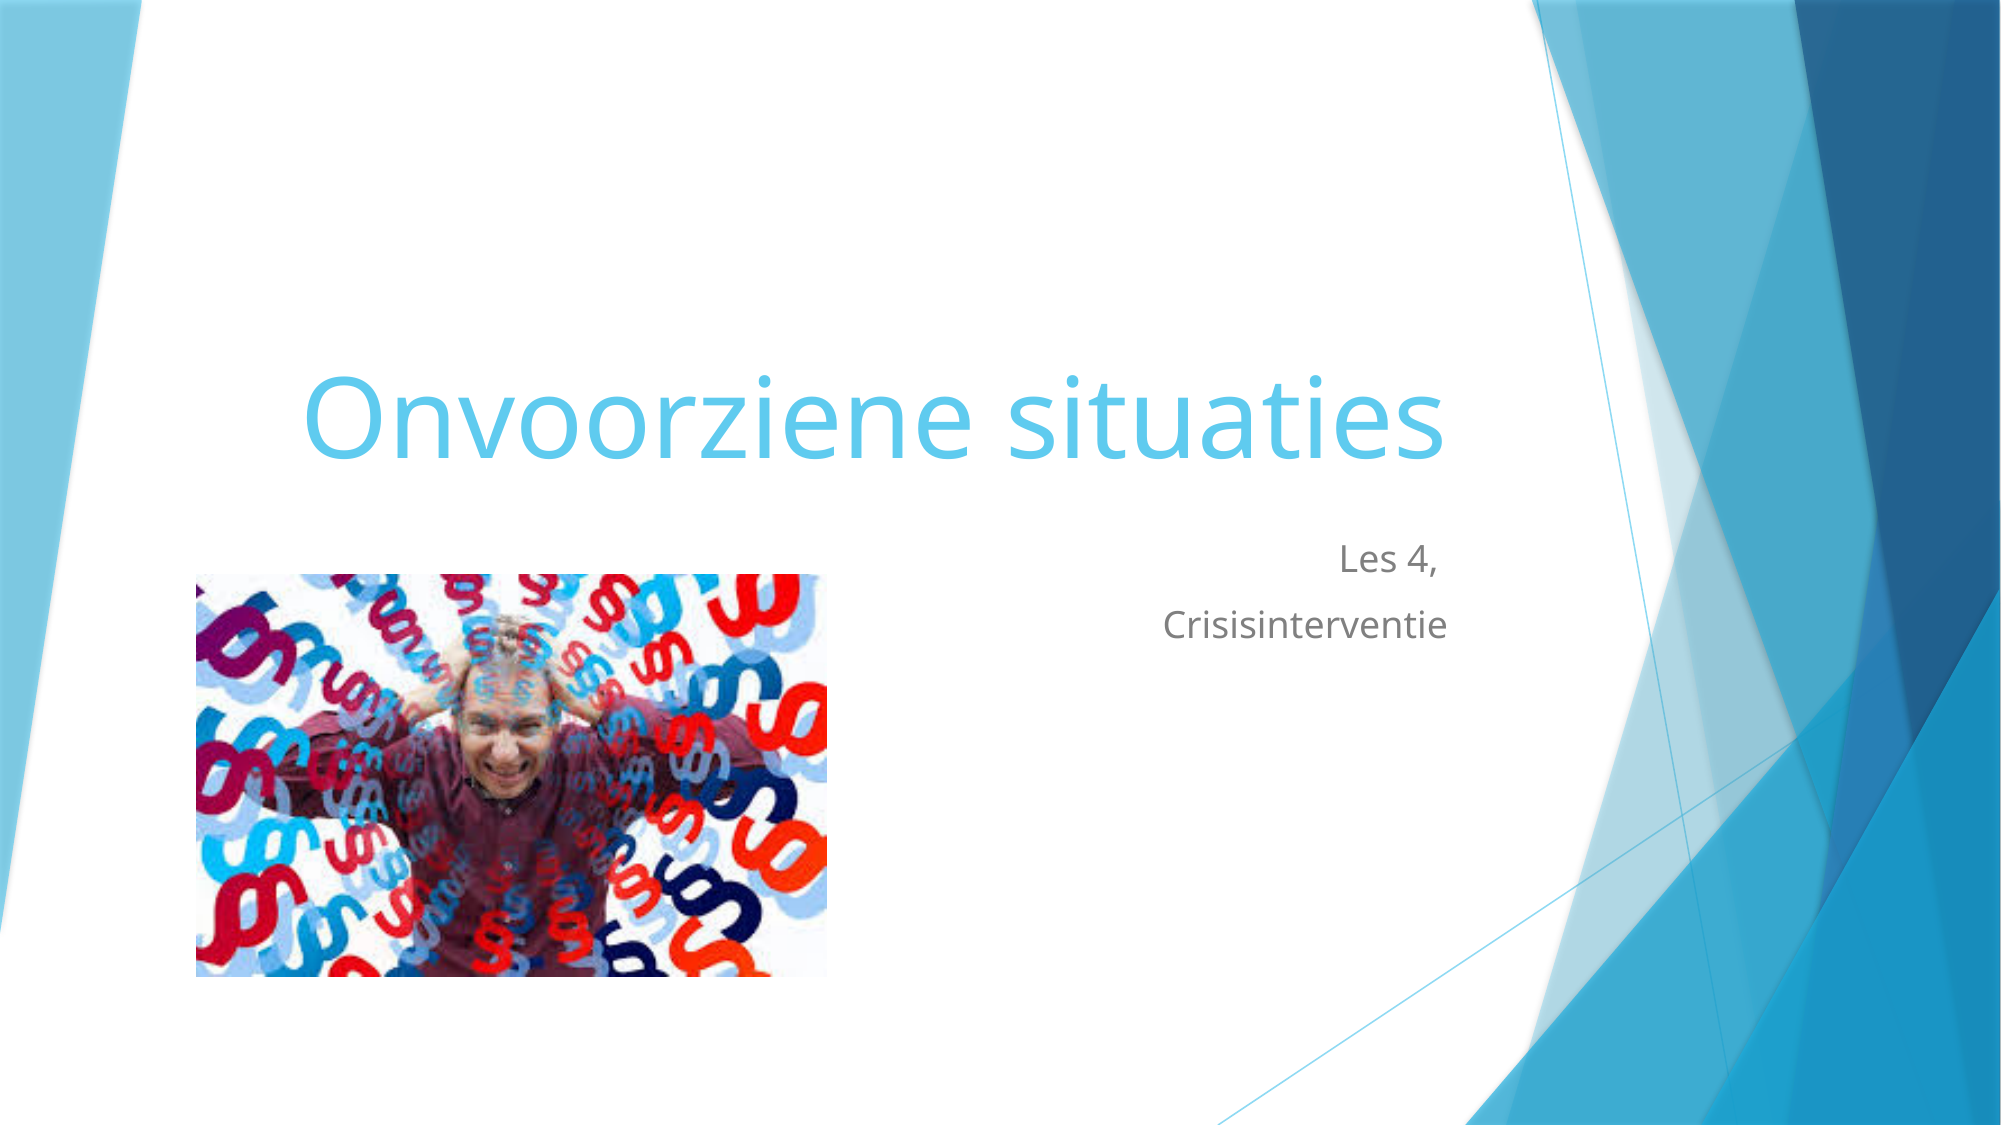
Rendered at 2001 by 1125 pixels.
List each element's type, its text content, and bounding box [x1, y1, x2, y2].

subtitle Les 4, Crisisinterventie [189, 527, 1464, 708]
title Onvoorziene situaties [189, 218, 1464, 489]
picture [195, 574, 827, 977]
